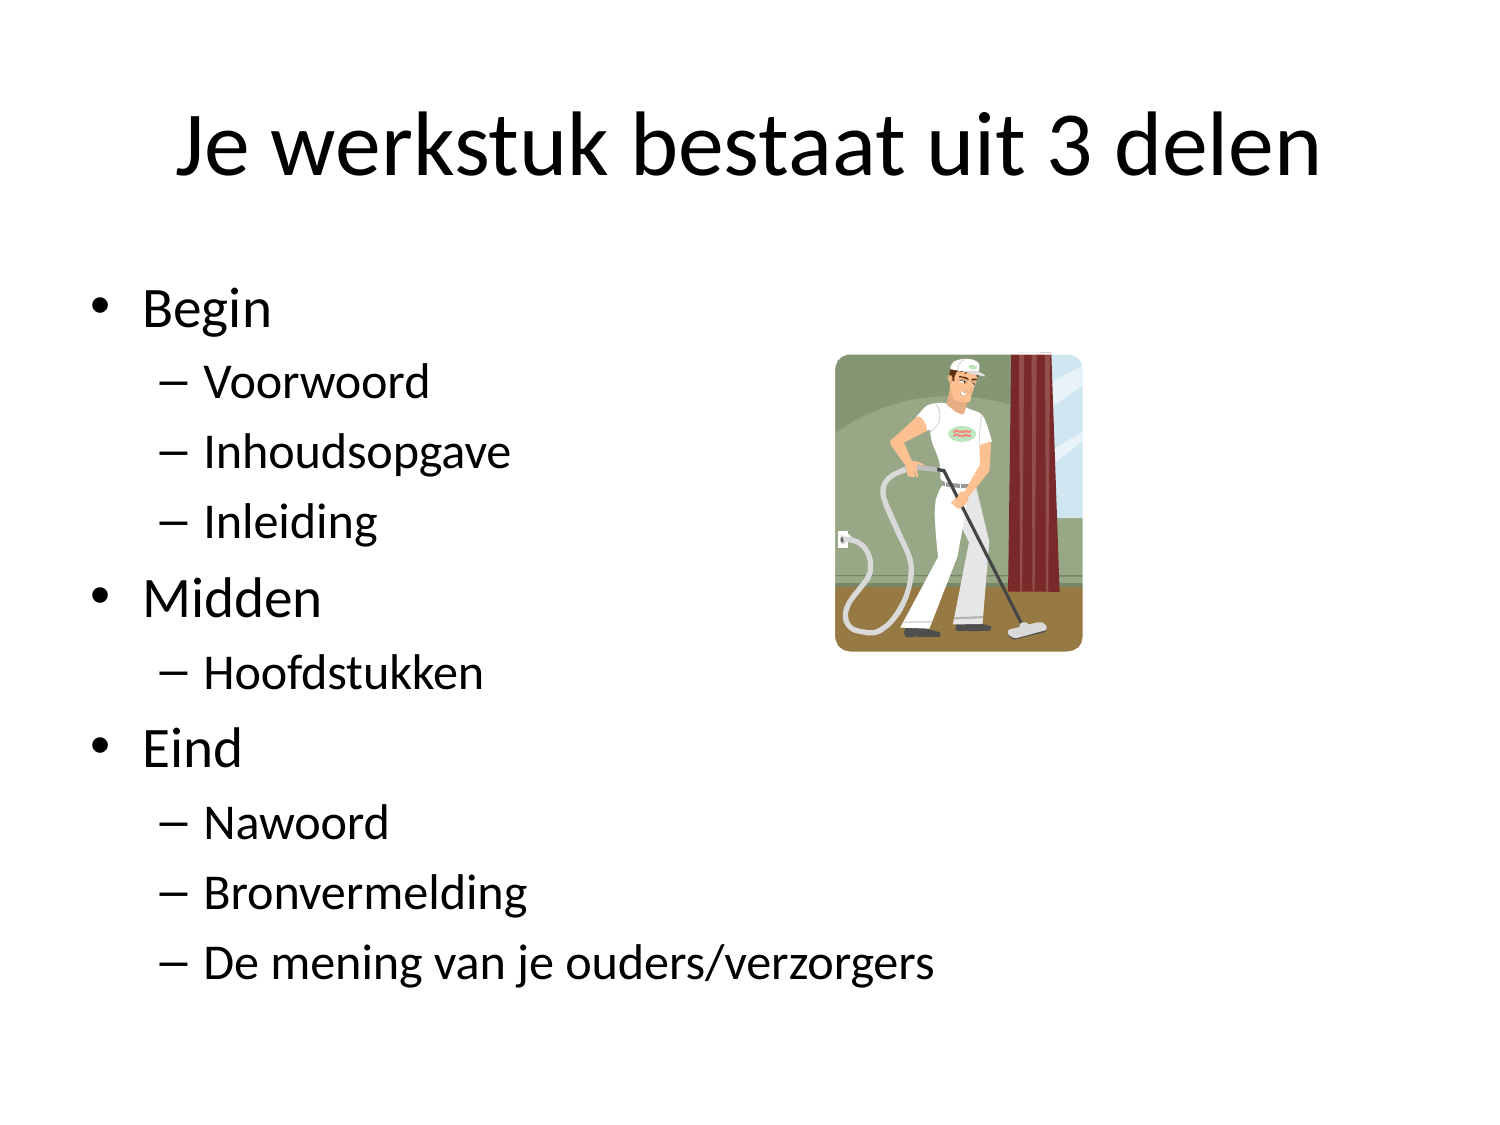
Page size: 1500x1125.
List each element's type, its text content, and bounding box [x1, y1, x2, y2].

list Begin Voorwoord Inhoudsopgave Inleiding Midden Hoofdstukken Eind Nawoord Bronvermelding De mening van je ouders/verzorgers [74, 262, 1426, 1006]
title Je werkstuk bestaat uit 3 delen [74, 44, 1426, 233]
picture [831, 351, 1086, 655]
